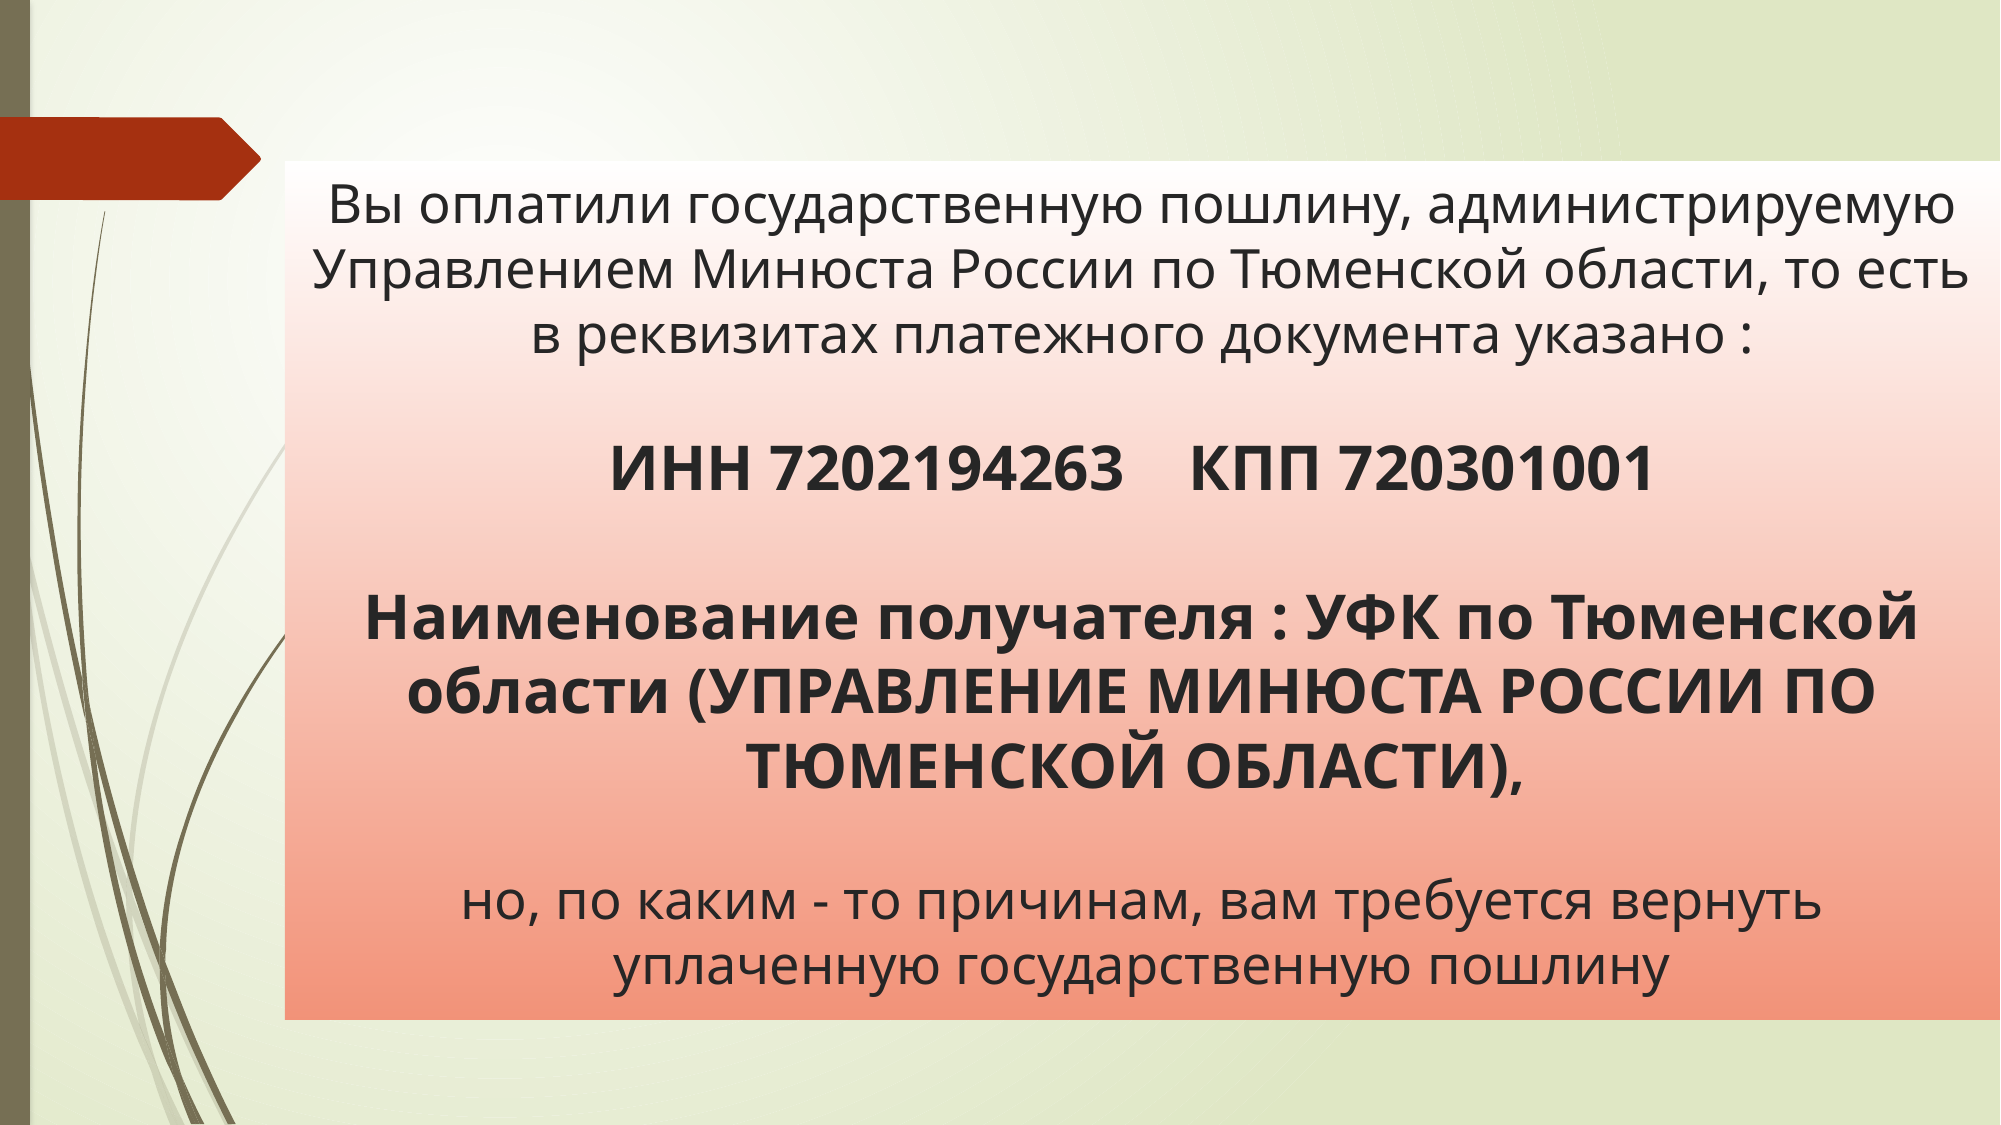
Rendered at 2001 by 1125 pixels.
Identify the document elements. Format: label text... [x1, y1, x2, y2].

title Вы оплатили государственную пошлину, администрируемую Управлением Минюста России по Тюменской области, то есть в реквизитах платежного документа указано : ИНН 7202194263 КПП 720301001 Наименование получателя : УФК по Тюменской области (УПРАВЛЕНИЕ МИНЮСТА РОССИИ ПО ТЮМЕНСКОЙ ОБЛАСТИ), но, по каким - то причинам, вам требуется вернуть уплаченную государственную пошлину [284, 161, 2000, 1020]
